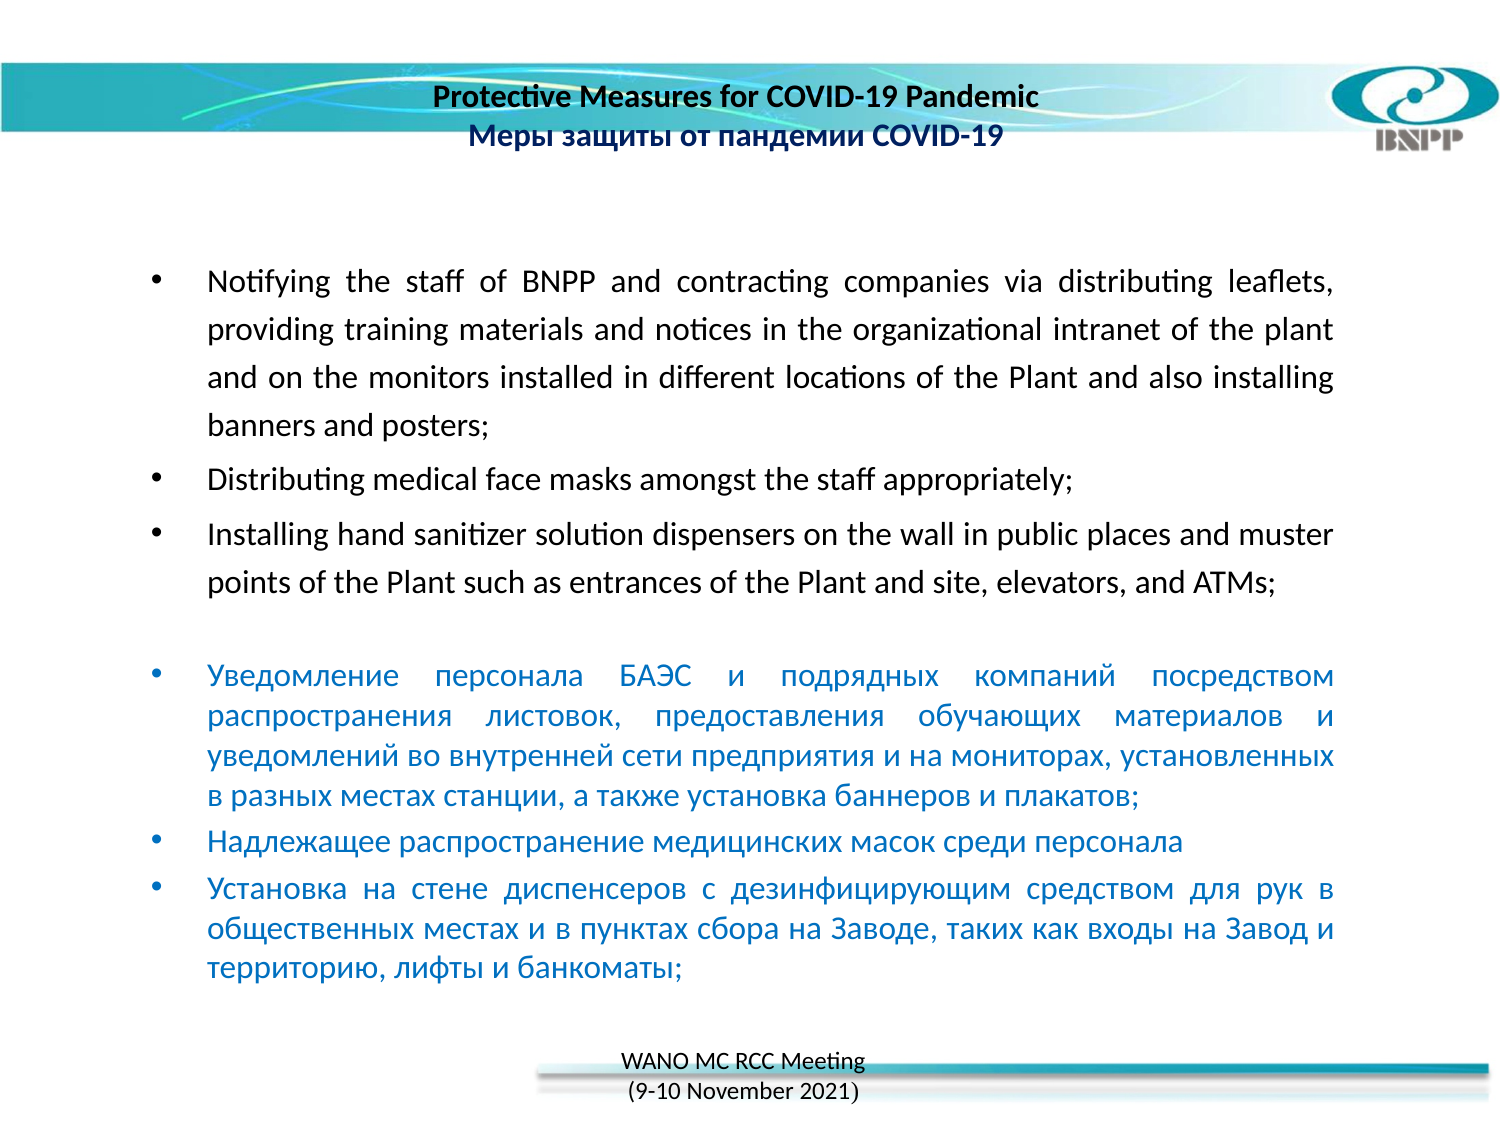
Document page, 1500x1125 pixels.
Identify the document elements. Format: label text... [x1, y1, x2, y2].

text_box WANO MC RCC Meeting (9-10 November 2021) [505, 1024, 981, 1125]
picture [0, 0, 1500, 1125]
list Notifying the staff of BNPP and contracting companies via distributing leaflets, providing training materials and notices in the organizational intranet of the plant and on the monitors installed in different locations of the Plant and also installing banners and posters; Distributing medical face masks amongst the staff appropriately; Installing hand sanitizer solution dispensers on the wall in public places and muster points of the Plant such as entrances of the Plant and site, elevators, and ATMs; Уведомление персонала БАЭС и подрядных компаний посредством распространения листовок, предоставления обучающих материалов и уведомлений во внутренней сети предприятия и на мониторах, установленных в разных местах станции, а также установка баннеров и плакатов; Надлежащее распространение медицинских масок среди персонала Установка на стене диспенсеров с дезинфицирующим средством для рук в общественных местах и ​​в пунктах сбора на Заводе, таких как входы на Завод и территорию, лифты и банкоматы; [135, 243, 1352, 1012]
title Protective Measures for COVID-19 Pandemic Меры защиты от пандемии COVID-19 [61, 66, 1412, 161]
